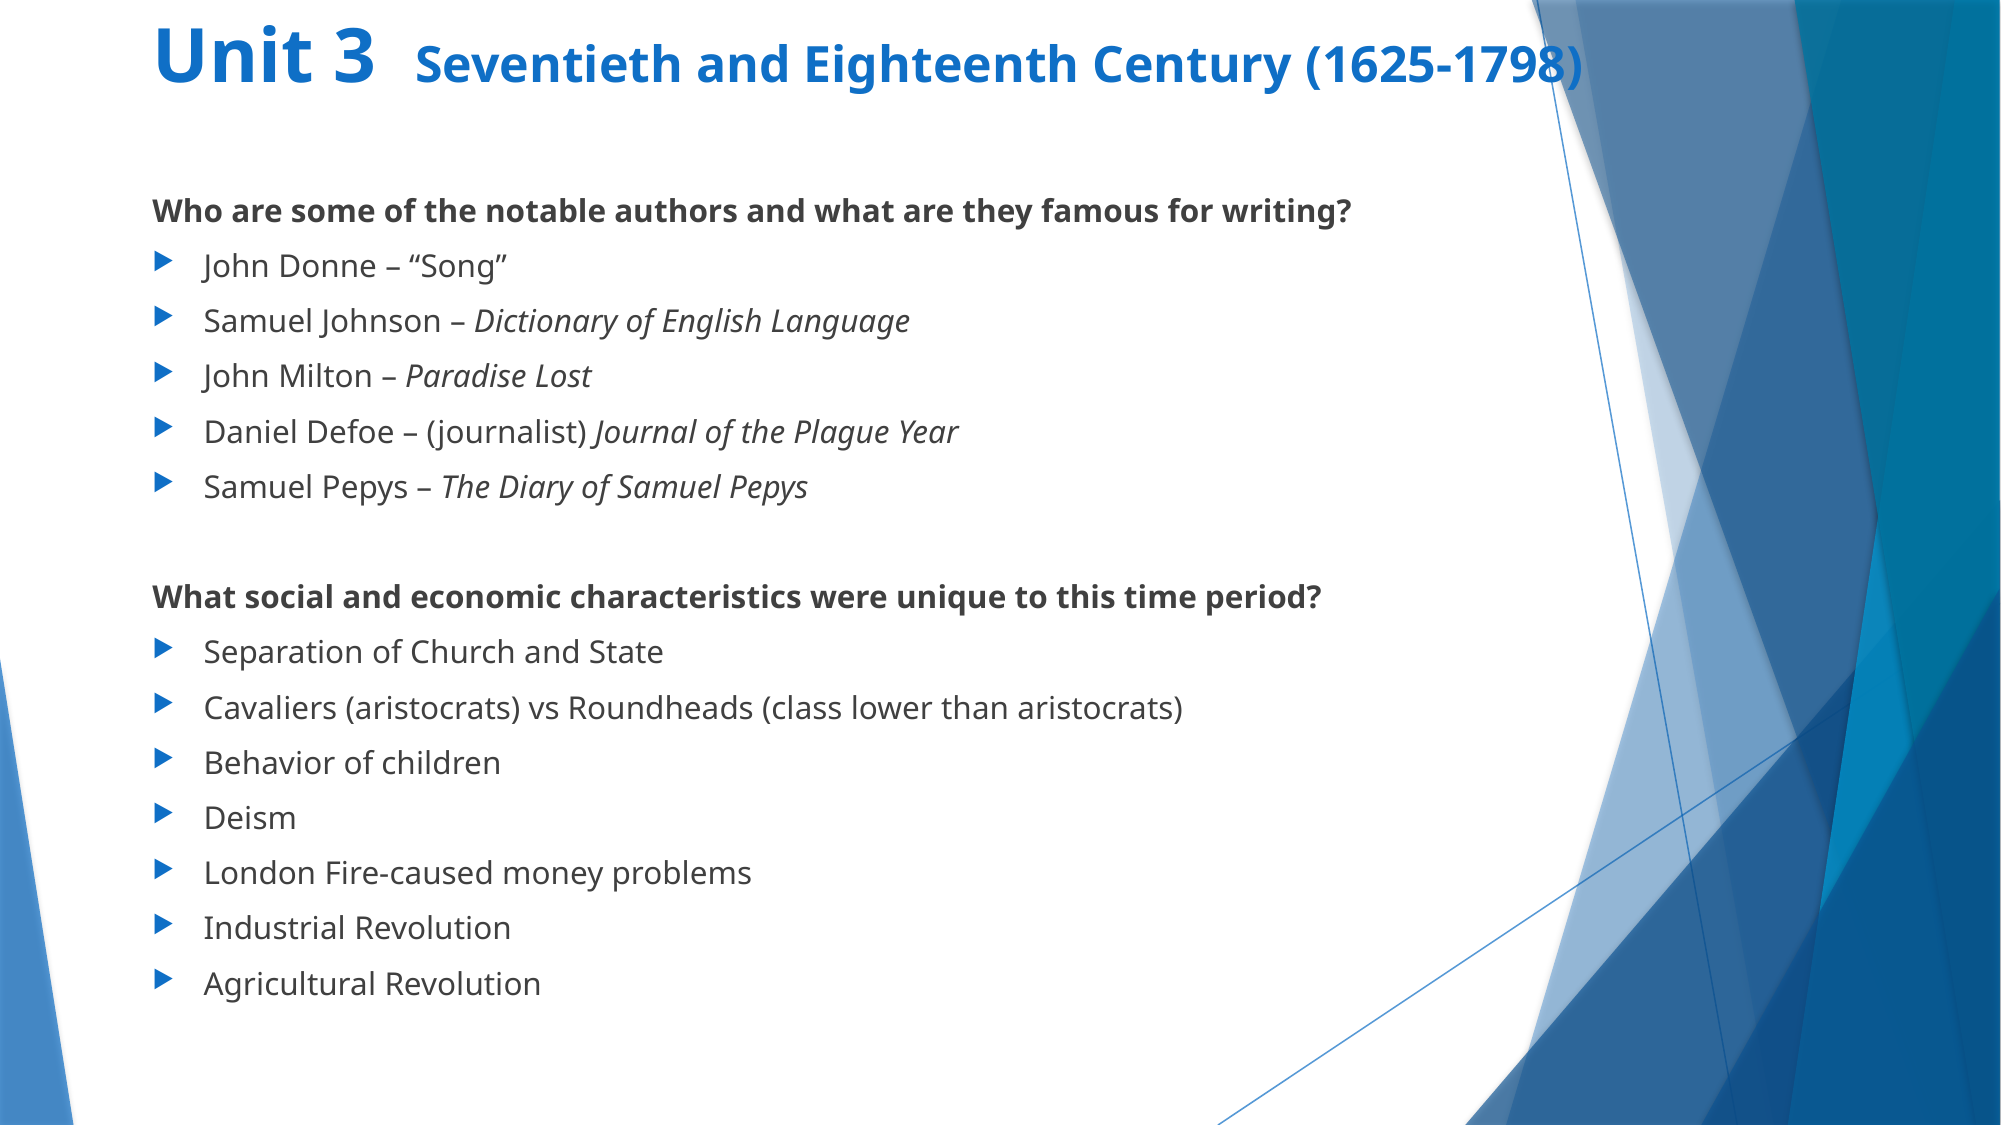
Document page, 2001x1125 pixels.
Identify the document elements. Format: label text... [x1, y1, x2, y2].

title Unit 3 Seventieth and Eighteenth Century (1625-1798) [137, 0, 1863, 128]
list Who are some of the notable authors and what are they famous for writing? John Donne – “Song” Samuel Johnson – Dictionary of English Language John Milton – Paradise Lost Daniel Defoe – (journalist) Journal of the Plague Year Samuel Pepys – The Diary of Samuel Pepys What social and economic characteristics were unique to this time period? Separation of Church and State Cavaliers (aristocrats) vs Roundheads (class lower than aristocrats) Behavior of children Deism London Fire-caused money problems Industrial Revolution Agricultural Revolution [137, 128, 1863, 1014]
